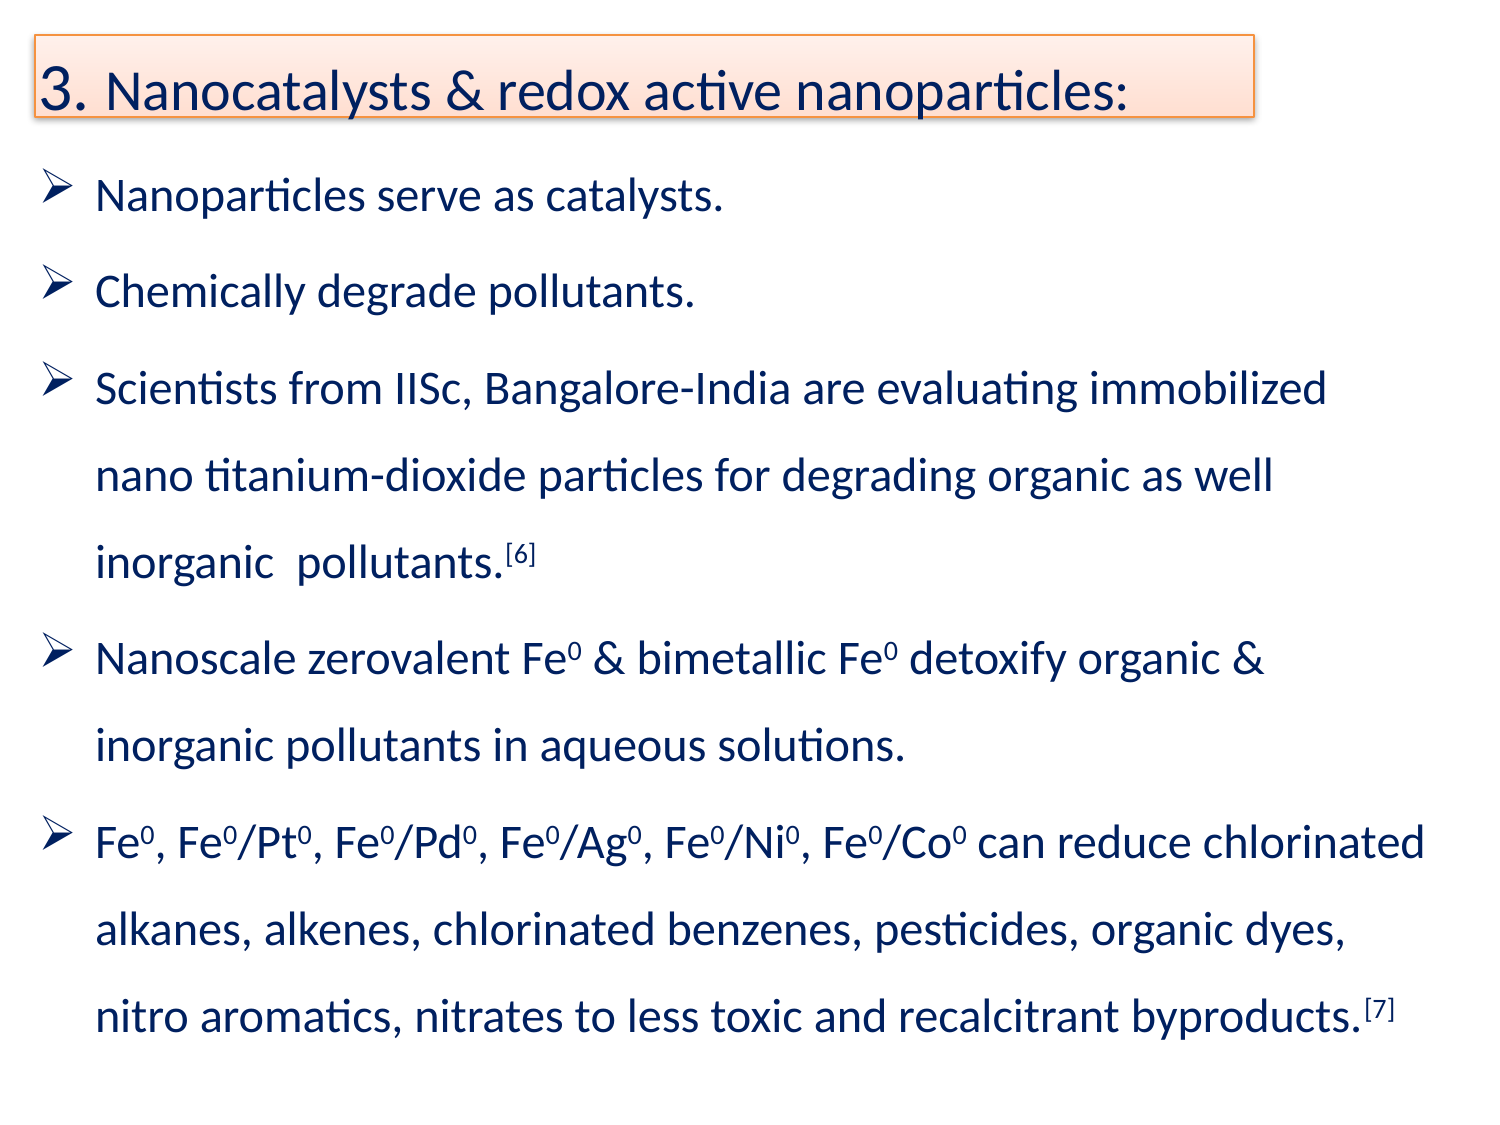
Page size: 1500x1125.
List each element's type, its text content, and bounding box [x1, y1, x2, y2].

list 3. Nanocatalysts & redox active nanoparticles: Nanoparticles serve as catalysts. Chemically degrade pollutants. Scientists from IISc, Bangalore-India are evaluating immobilized nano titanium-dioxide particles for degrading organic as well inorganic pollutants.[6] Nanoscale zerovalent Fe0 & bimetallic Fe0 detoxify organic & inorganic pollutants in aqueous solutions. Fe0, Fe0/Pt0, Fe0/Pd0, Fe0/Ag0, Fe0/Ni0, Fe0/Co0 can reduce chlorinated alkanes, alkenes, chlorinated benzenes, pesticides, organic dyes, nitro aromatics, nitrates to less toxic and recalcitrant byproducts.[7] [23, 35, 1442, 1090]
